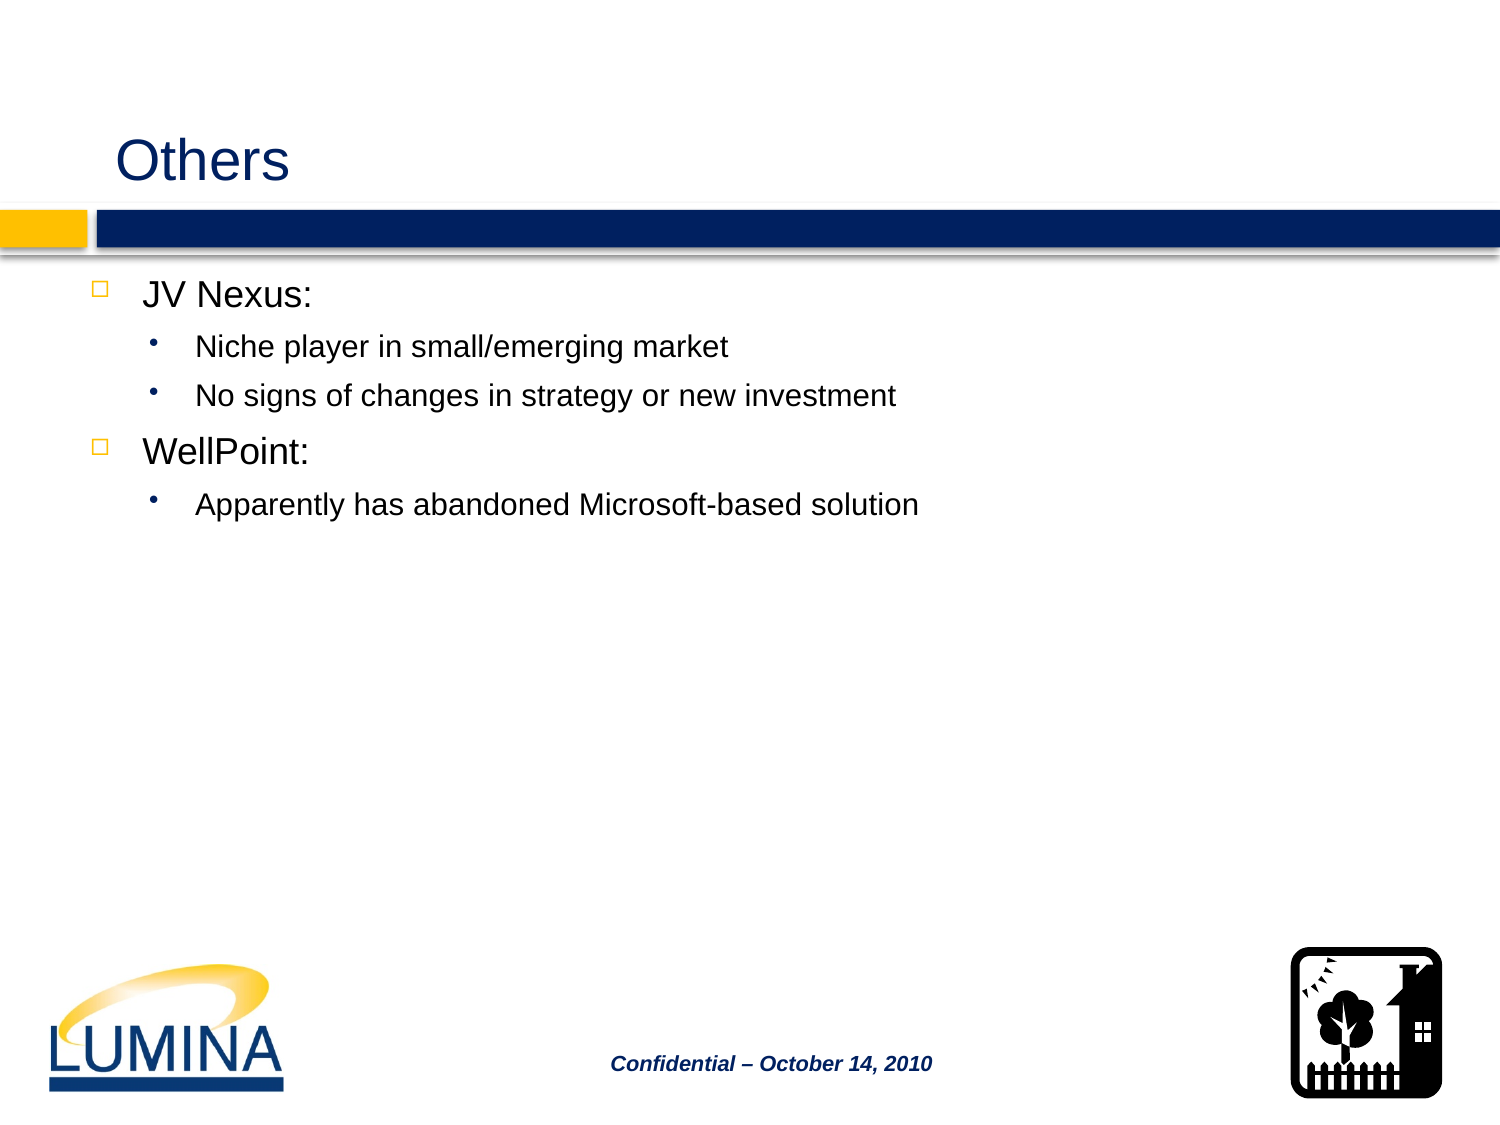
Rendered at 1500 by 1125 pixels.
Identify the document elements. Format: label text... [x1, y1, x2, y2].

list JV Nexus: Niche player in small/emerging market No signs of changes in strategy or new investment WellPoint: Apparently has abandoned Microsoft-based solution [74, 262, 1338, 1006]
title Others [100, 37, 1439, 201]
picture [49, 964, 284, 1094]
